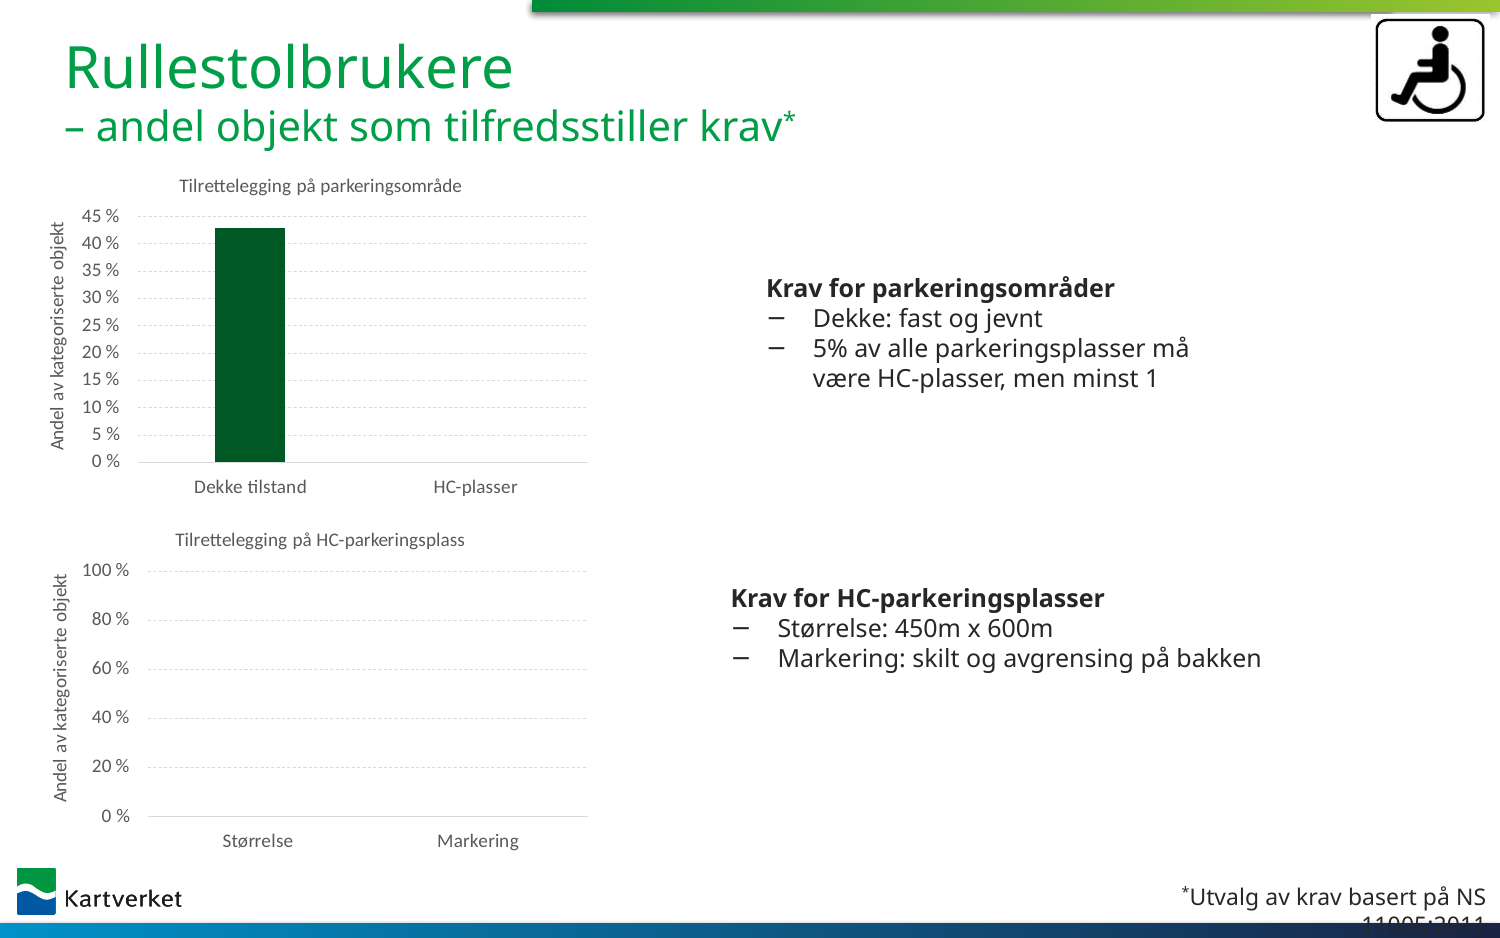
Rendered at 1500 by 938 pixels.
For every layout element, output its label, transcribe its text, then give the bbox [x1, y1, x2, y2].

picture [1371, 13, 1491, 127]
text_box Rullestolbrukere – andel objekt som tilfredsstiller krav* [49, 23, 1431, 158]
picture [41, 166, 599, 505]
picture [41, 520, 599, 859]
text_box Krav for HC-parkeringsplasser Størrelse: 450m x 600m Markering: skilt og avgrensing på bakken [715, 574, 1278, 680]
text_box *Utvalg av krav basert på NS 11005:2011 [1068, 873, 1500, 938]
text_box Krav for parkeringsområder Dekke: fast og jevnt 5% av alle parkeringsplasser må være HC-plasser, men minst 1 [751, 264, 1232, 400]
